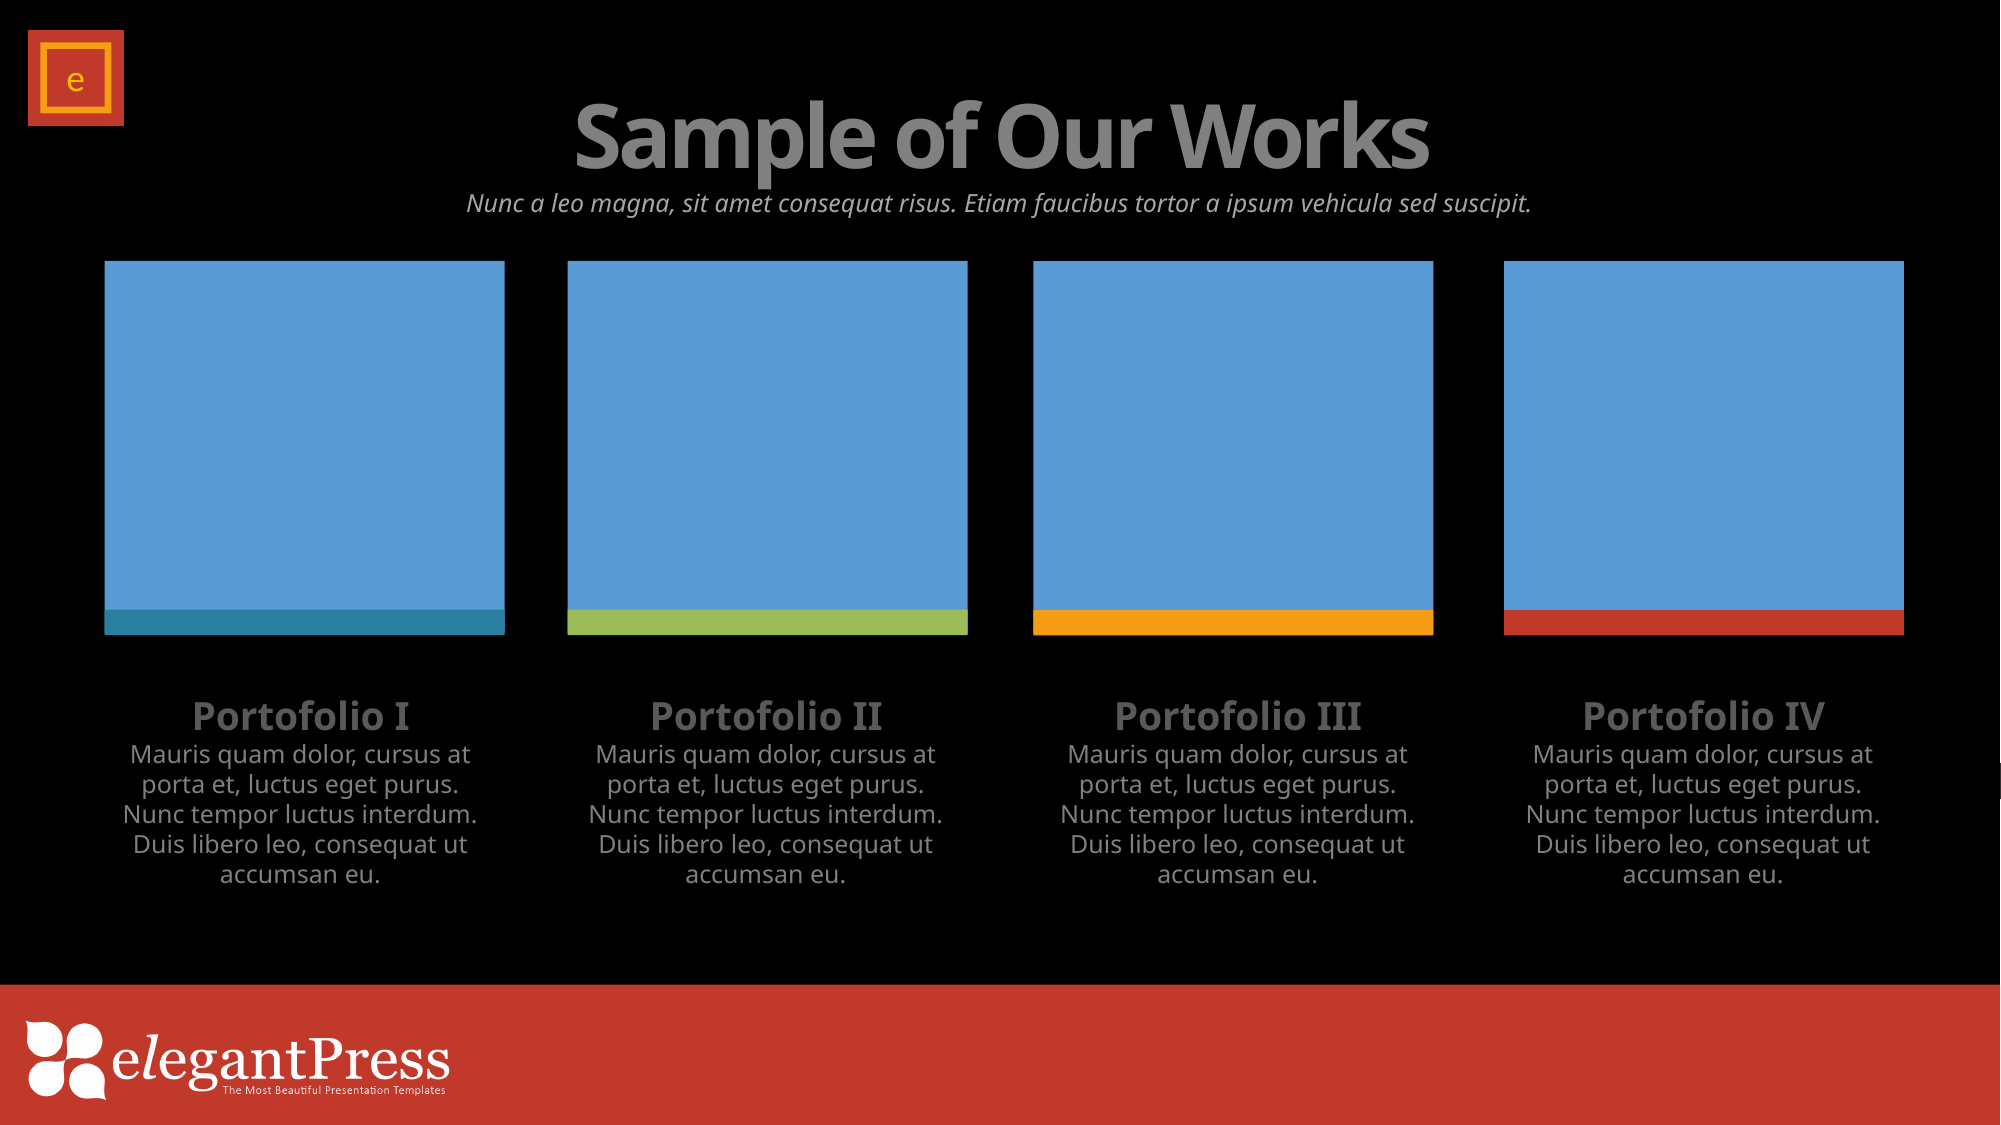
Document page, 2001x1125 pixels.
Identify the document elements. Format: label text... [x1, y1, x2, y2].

text_box Portofolio IV Mauris quam dolor, cursus at porta et, luctus eget purus. Nunc tempor luctus interdum. Duis libero leo, consequat ut accumsan eu. [1504, 640, 1903, 894]
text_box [1504, 261, 1905, 636]
text_box Portofolio II Mauris quam dolor, cursus at porta et, luctus eget purus. Nunc tempor luctus interdum. Duis libero leo, consequat ut accumsan eu. [566, 640, 966, 894]
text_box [1033, 261, 1434, 636]
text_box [567, 260, 968, 636]
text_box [104, 260, 505, 636]
text_box Portofolio III Mauris quam dolor, cursus at porta et, luctus eget purus. Nunc tempor luctus interdum. Duis libero leo, consequat ut accumsan eu. [1038, 640, 1438, 894]
text_box Nunc a leo magna, sit amet consequat risus. Etiam faucibus tortor a ipsum vehicula sed suscipit. [123, 182, 1884, 223]
text_box Portofolio I Mauris quam dolor, cursus at porta et, luctus eget purus. Nunc tempor luctus interdum. Duis libero leo, consequat ut accumsan eu. [101, 640, 500, 894]
text_box Sample of Our Works [563, 74, 1444, 182]
picture [17, 1012, 454, 1111]
